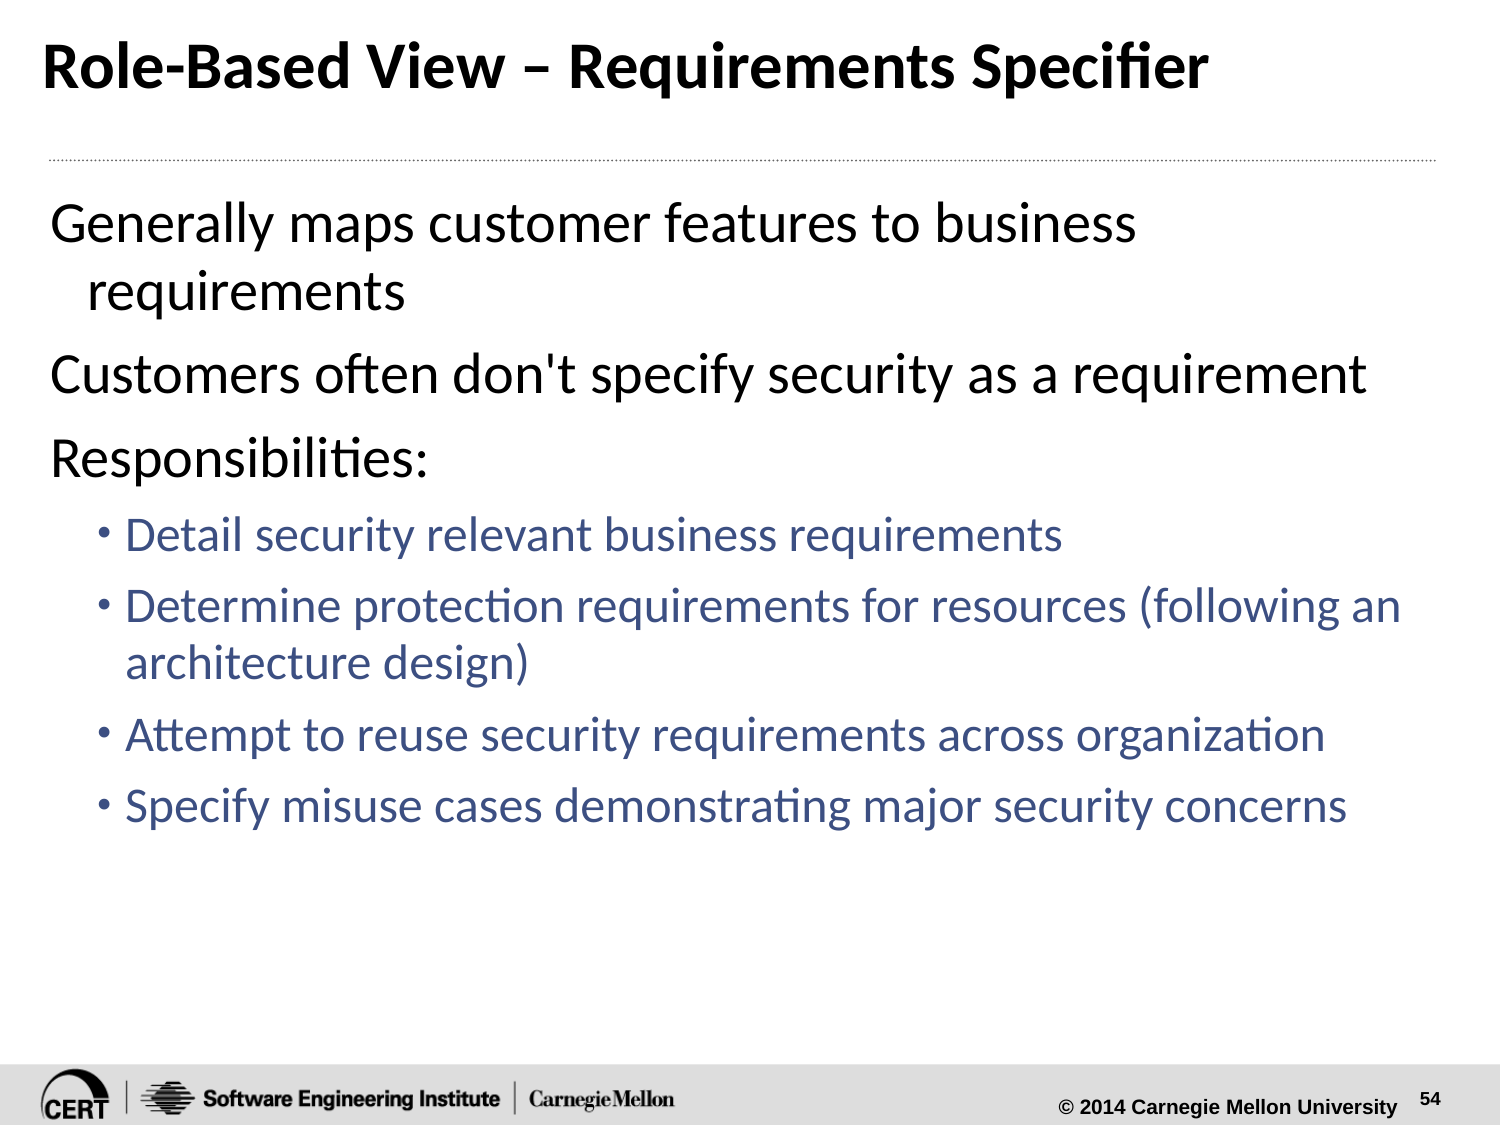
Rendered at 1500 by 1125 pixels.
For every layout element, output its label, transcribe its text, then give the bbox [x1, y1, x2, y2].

picture [24, 1065, 688, 1125]
list Generally maps customer features to business requirements Customers often don't specify security as a requirement Responsibilities: Detail security relevant business requirements Determine protection requirements for resources (following an architecture design)‏ Attempt to reuse security requirements across organization Specify misuse cases demonstrating major security concerns [49, 187, 1438, 1001]
title Role-Based View – Requirements Specifier [42, 37, 1434, 155]
